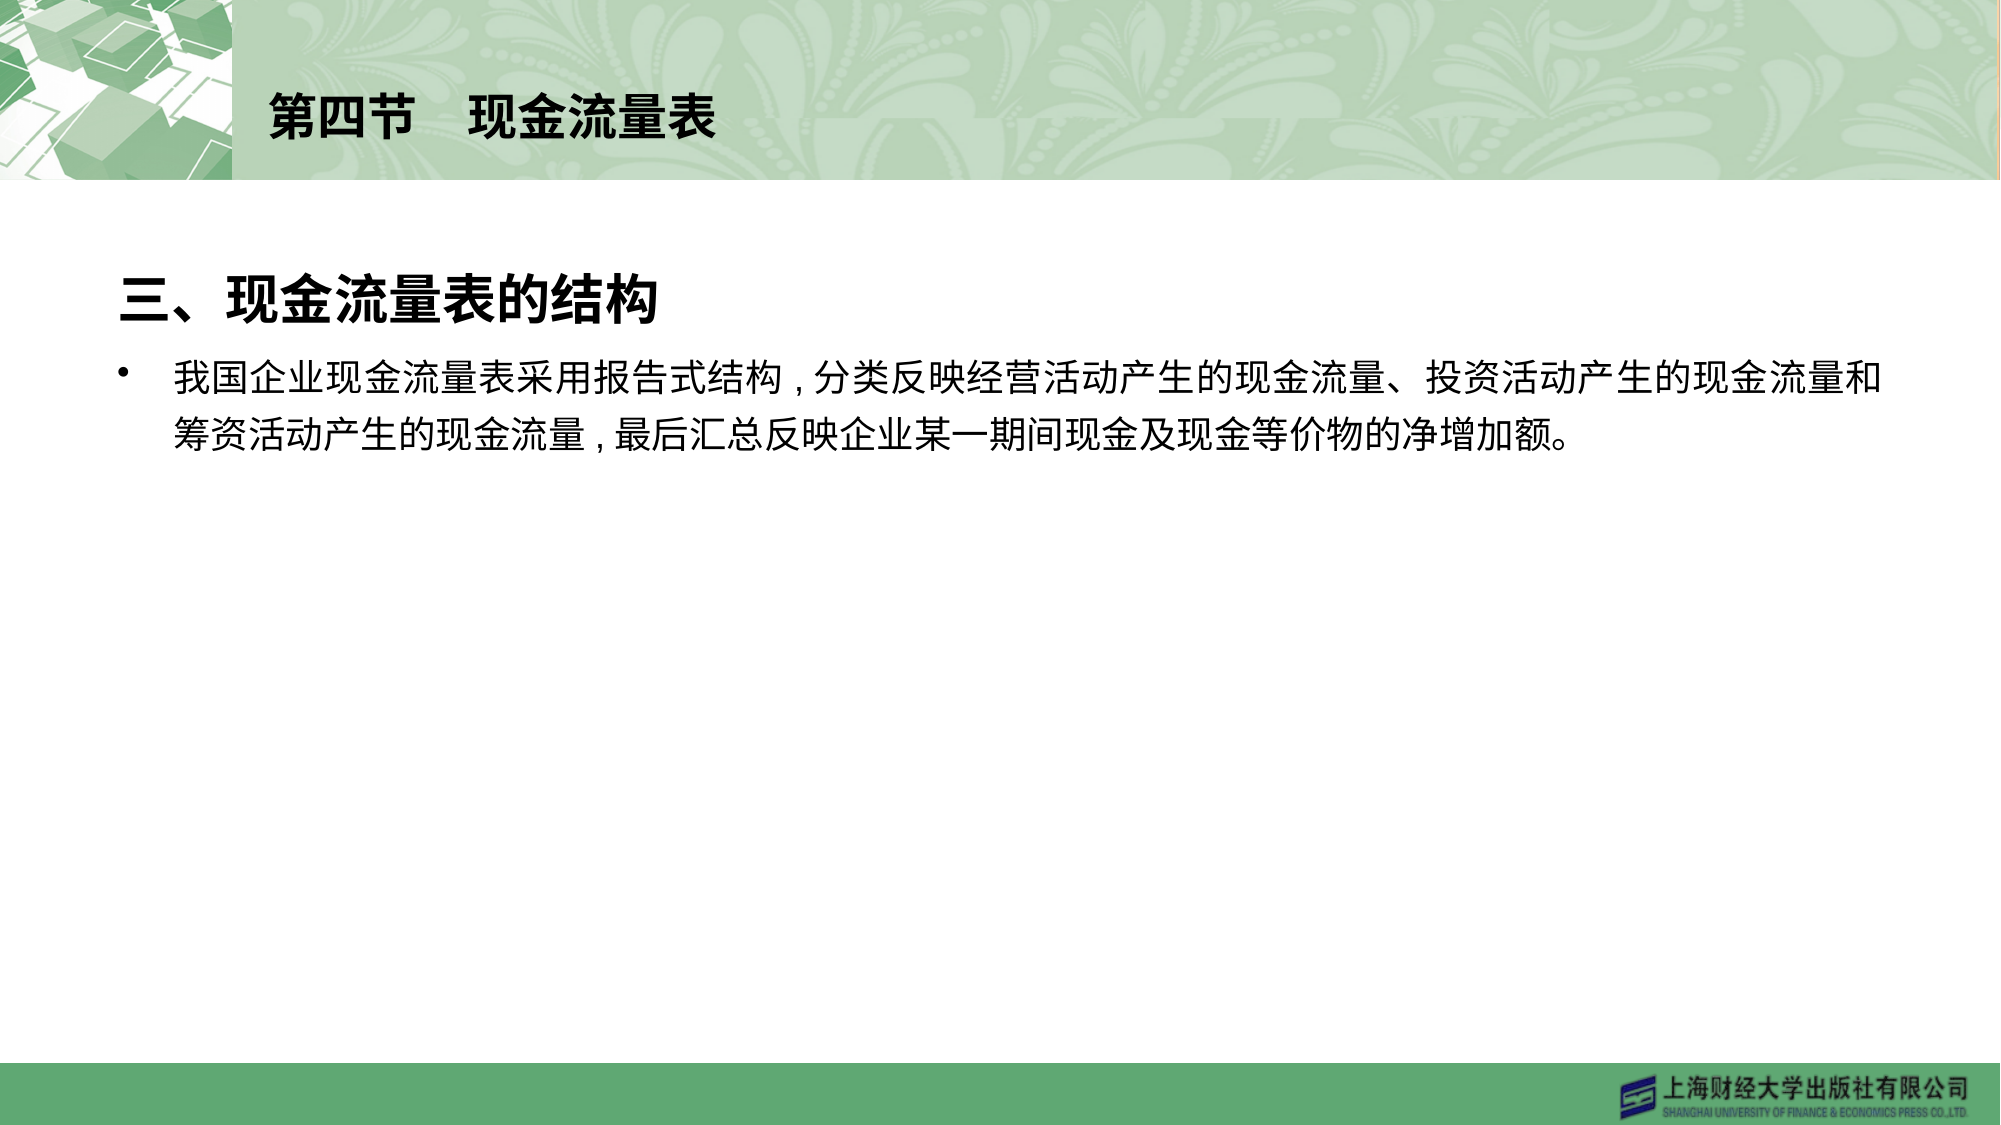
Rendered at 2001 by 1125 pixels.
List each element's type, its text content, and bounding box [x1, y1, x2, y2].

list 三、现金流量表的结构 我国企业现金流量表采用报告式结构,分类反映经营活动产生的现金流量、投资活动产生的现金流量和筹资活动产生的现金流量,最后汇总反映企业某一期间现金及现金等价物的净增加额。 [102, 241, 1898, 1065]
title 第四节 现金流量表 [252, 64, 1609, 168]
picture [0, 0, 2001, 1125]
